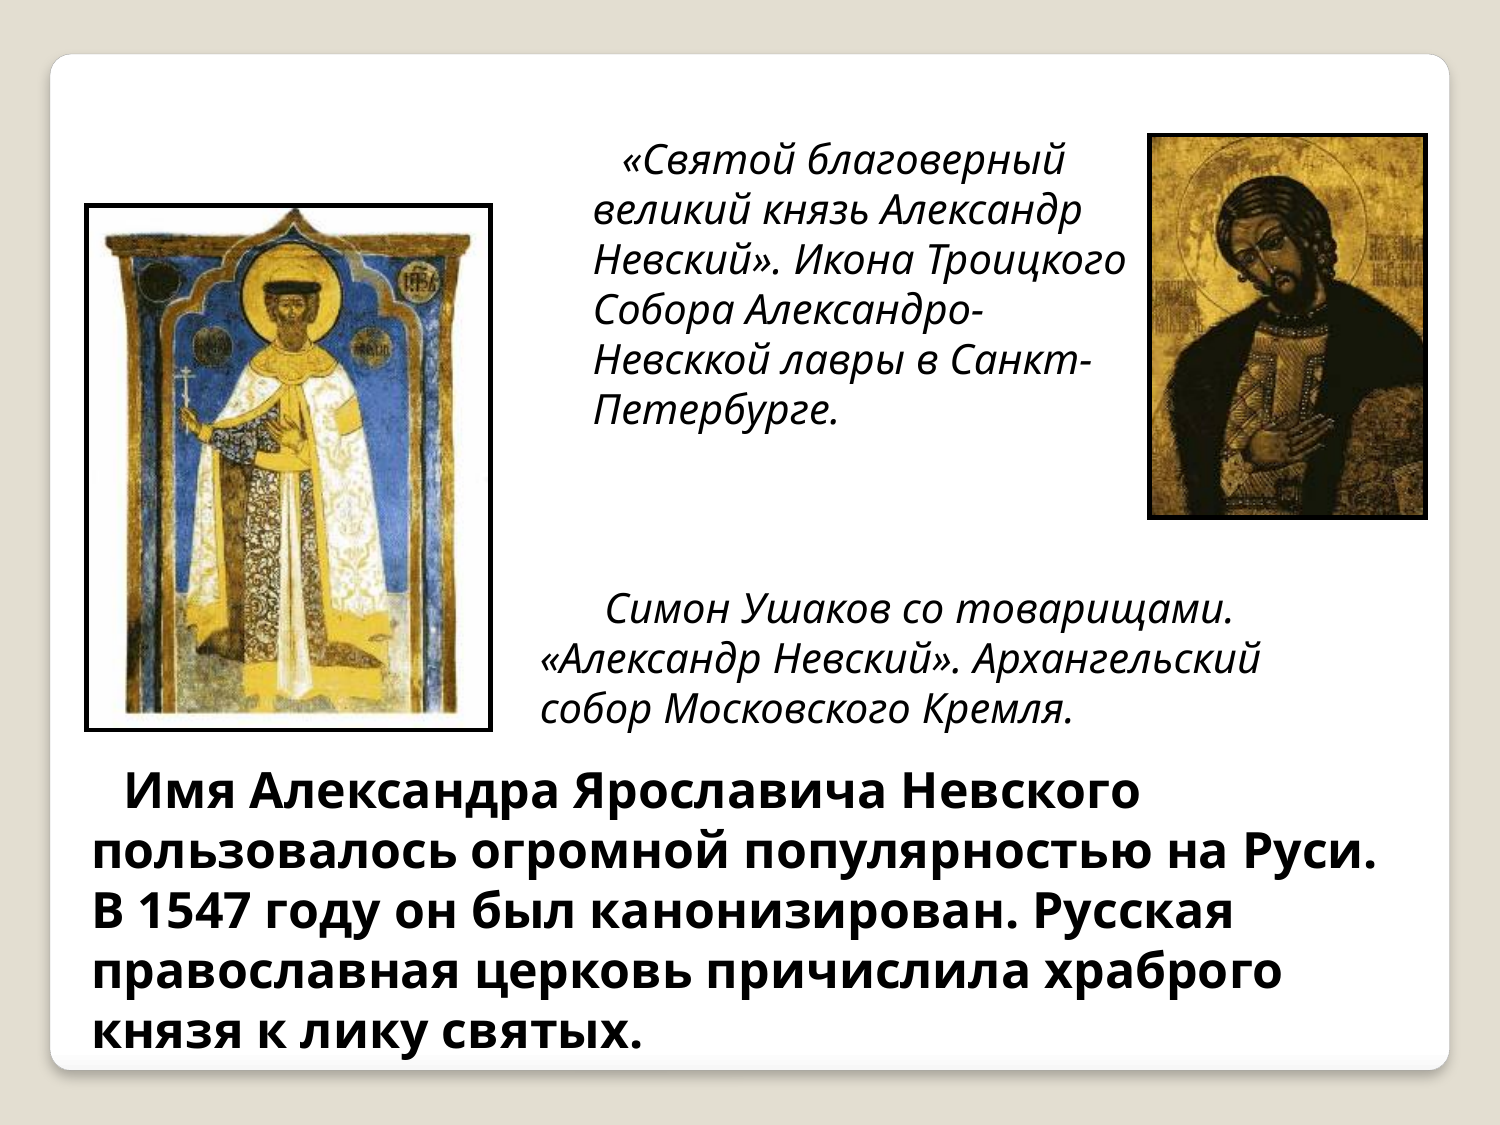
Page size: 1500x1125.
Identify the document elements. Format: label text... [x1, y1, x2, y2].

text_box «Святой благоверный великий князь Александр Невский». Икона Троицкого Собора Александро- Невсккой лавры в Санкт- Петербурге. [577, 125, 1142, 441]
text_box Симон Ушаков со товарищами. «Александр Невский». Архангельский собор Московского Кремля. [525, 574, 1277, 739]
picture [1151, 136, 1424, 516]
picture [88, 207, 489, 728]
text_box Имя Александра Ярославича Невского пользовалось огромной популярностью на Руси. В 1547 году он был канонизирован. Русская православная церковь причислила храброго князя к лику святых. [76, 751, 1424, 1067]
